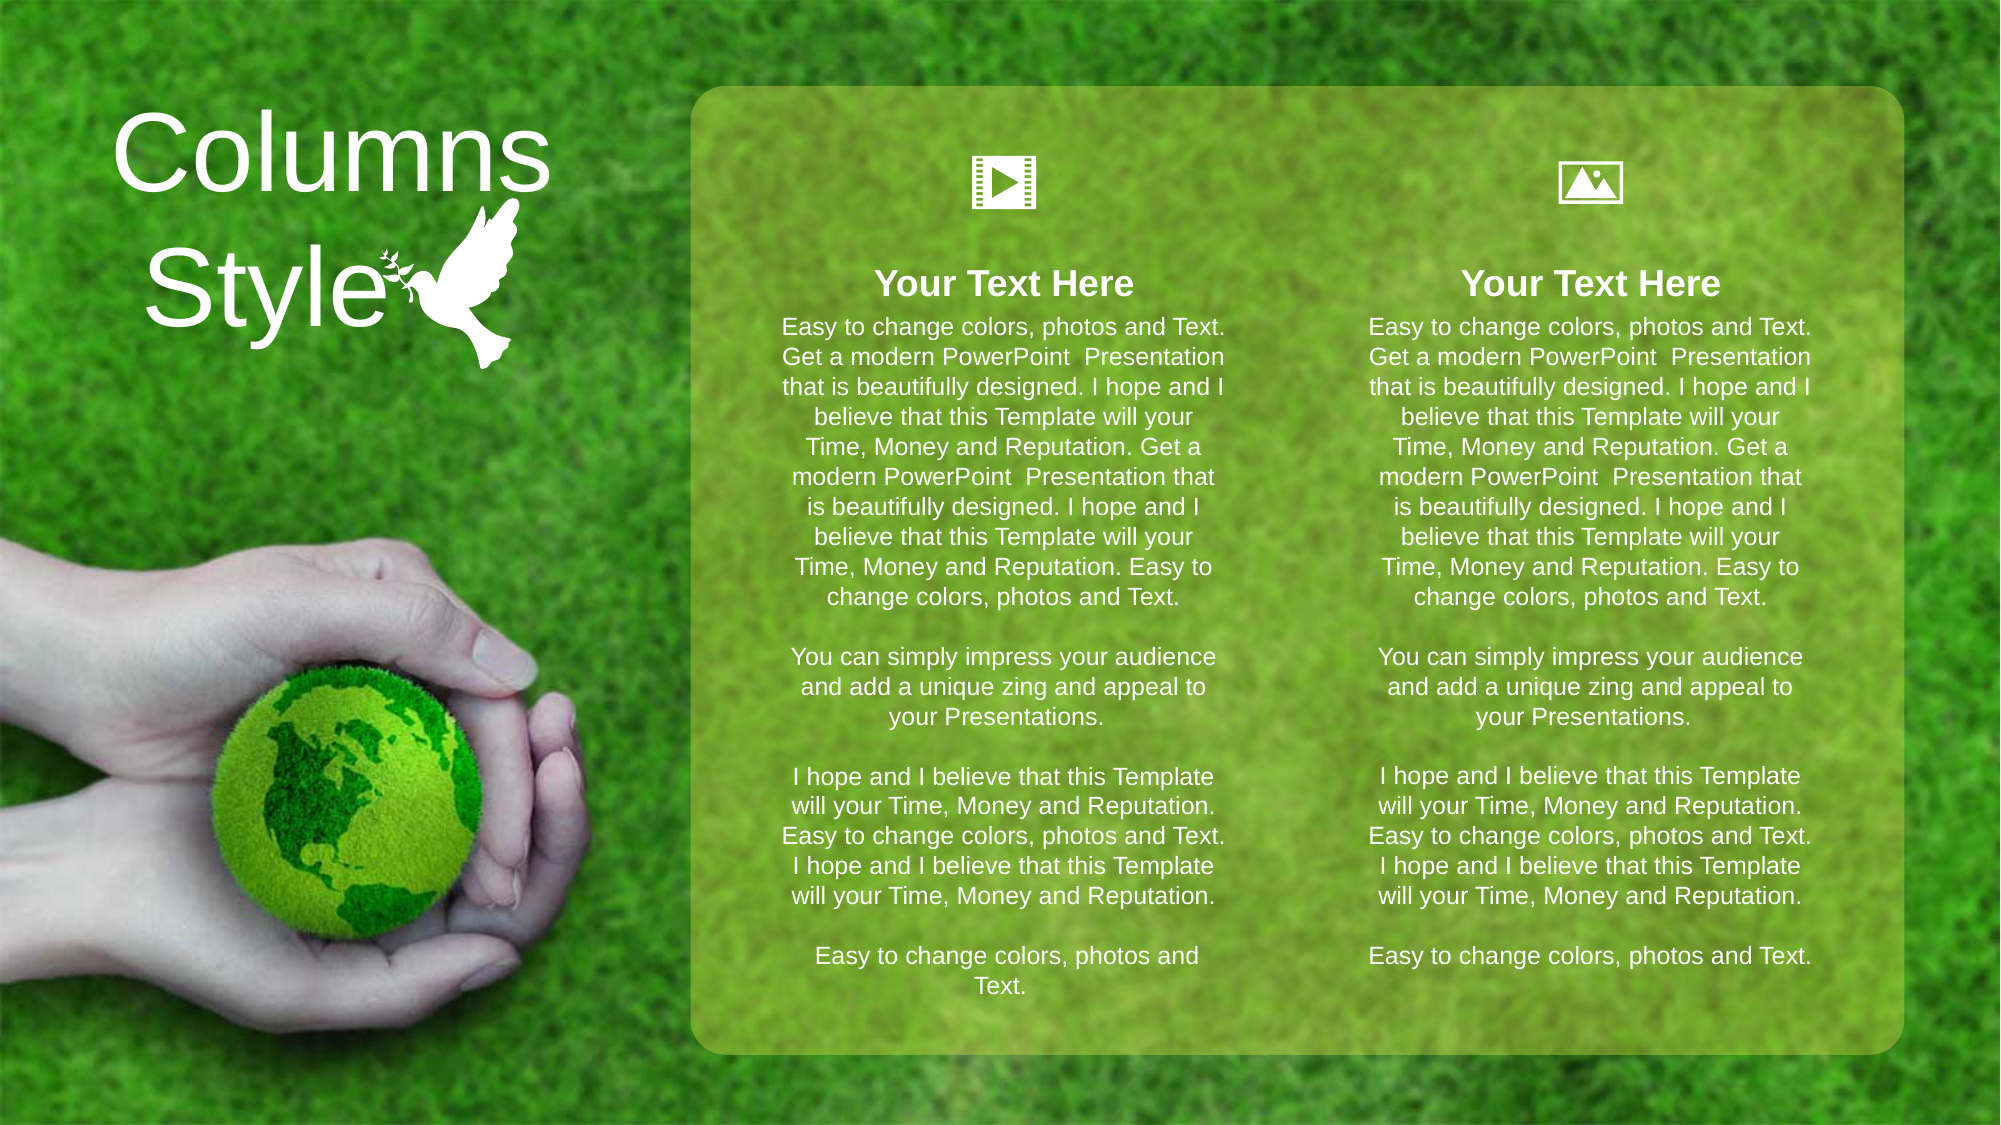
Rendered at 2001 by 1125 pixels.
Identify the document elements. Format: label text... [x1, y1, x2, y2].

text_box [689, 84, 1906, 1056]
text_box [379, 198, 520, 369]
picture [0, 0, 2001, 1125]
text_box Columns Style [95, 71, 596, 357]
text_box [766, 155, 1829, 986]
